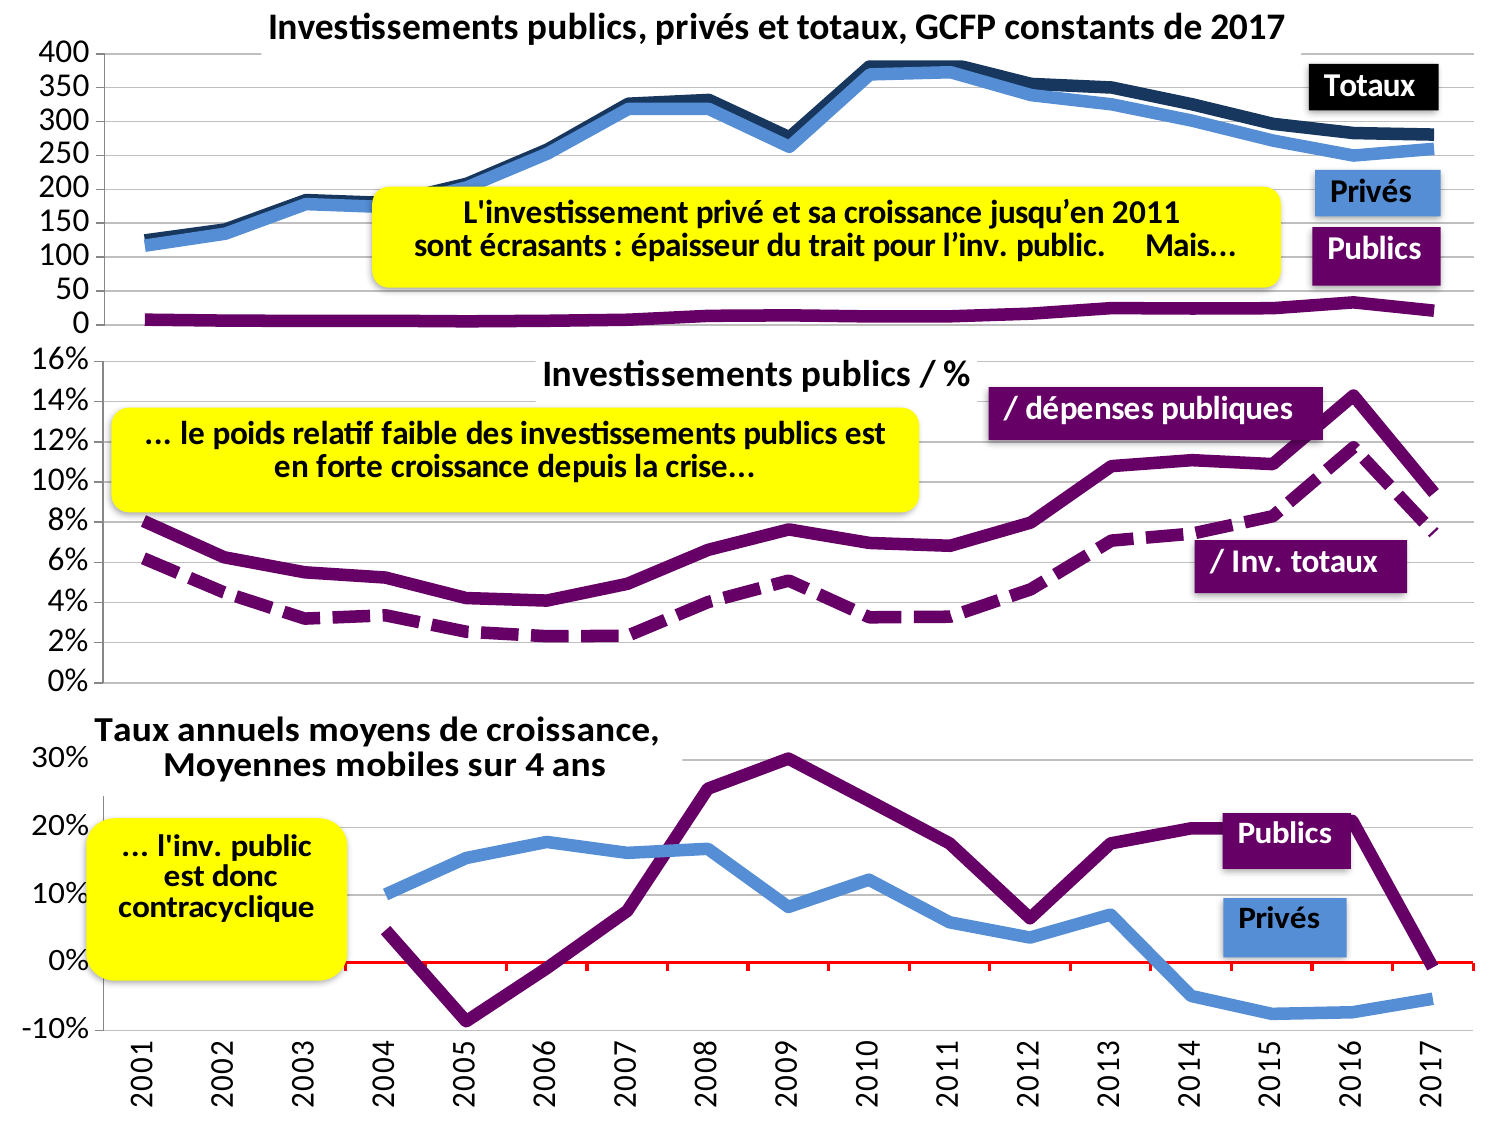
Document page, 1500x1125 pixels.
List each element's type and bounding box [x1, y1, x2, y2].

chart [0, 0, 1476, 1109]
